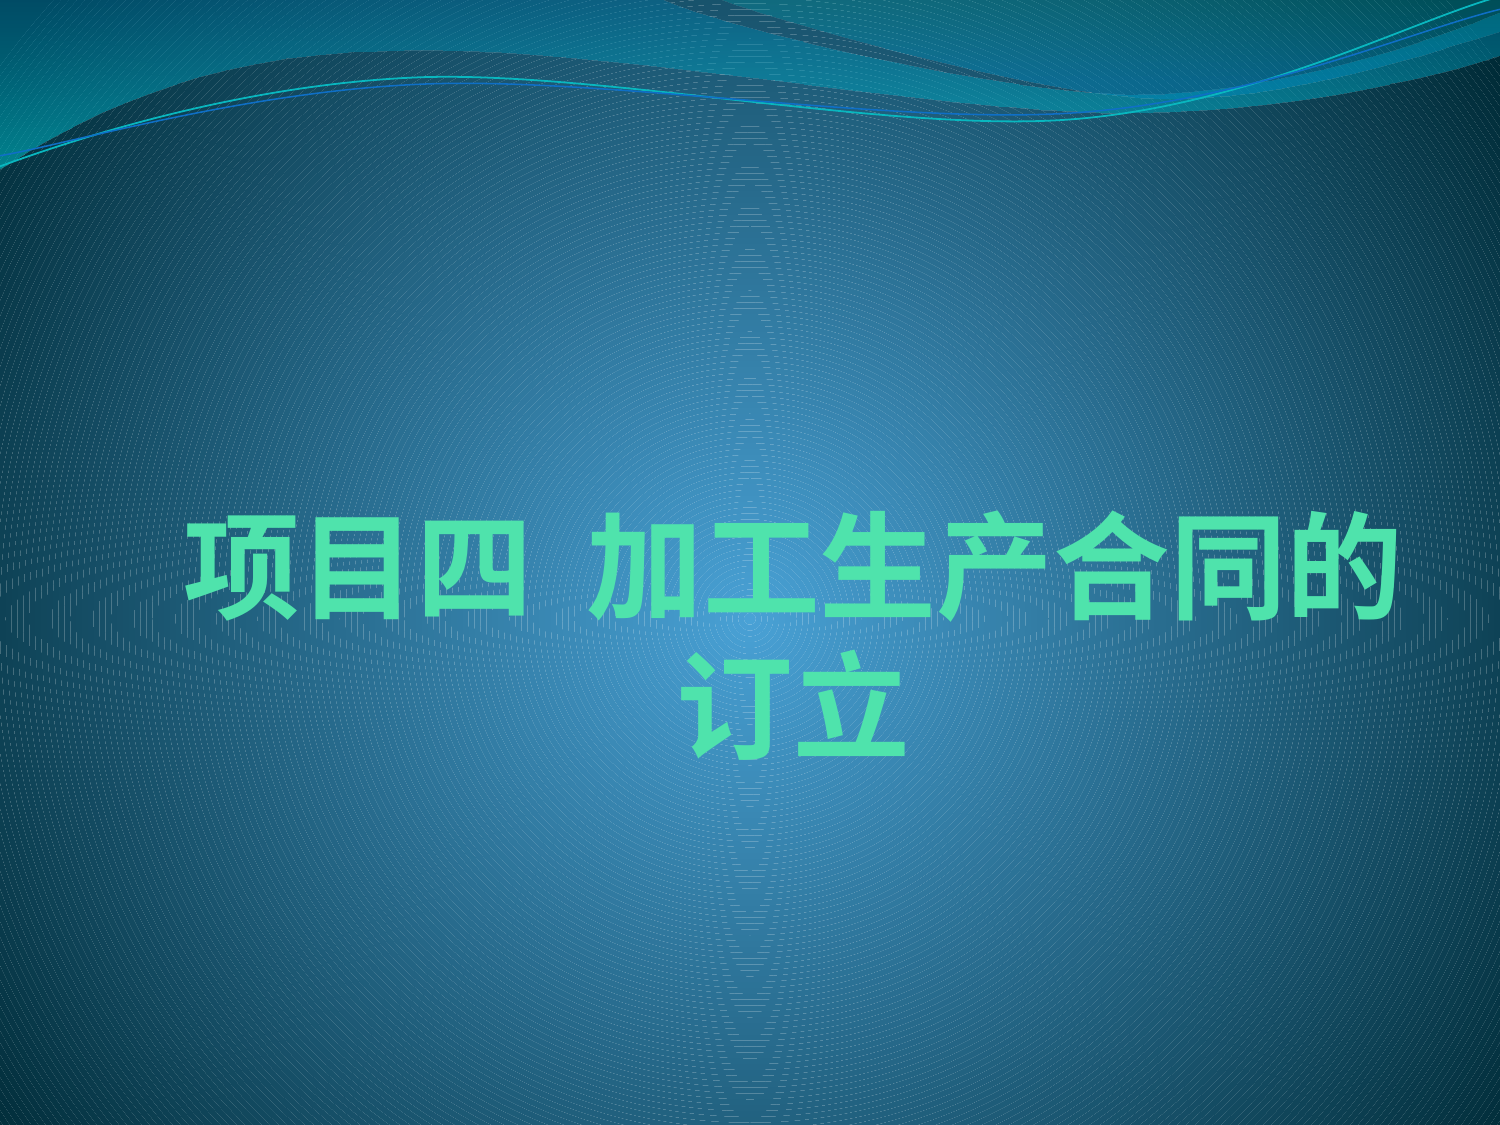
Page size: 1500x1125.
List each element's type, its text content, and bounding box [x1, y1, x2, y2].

text_box 项目四 加工生产合同的 订立 [112, 586, 1475, 774]
